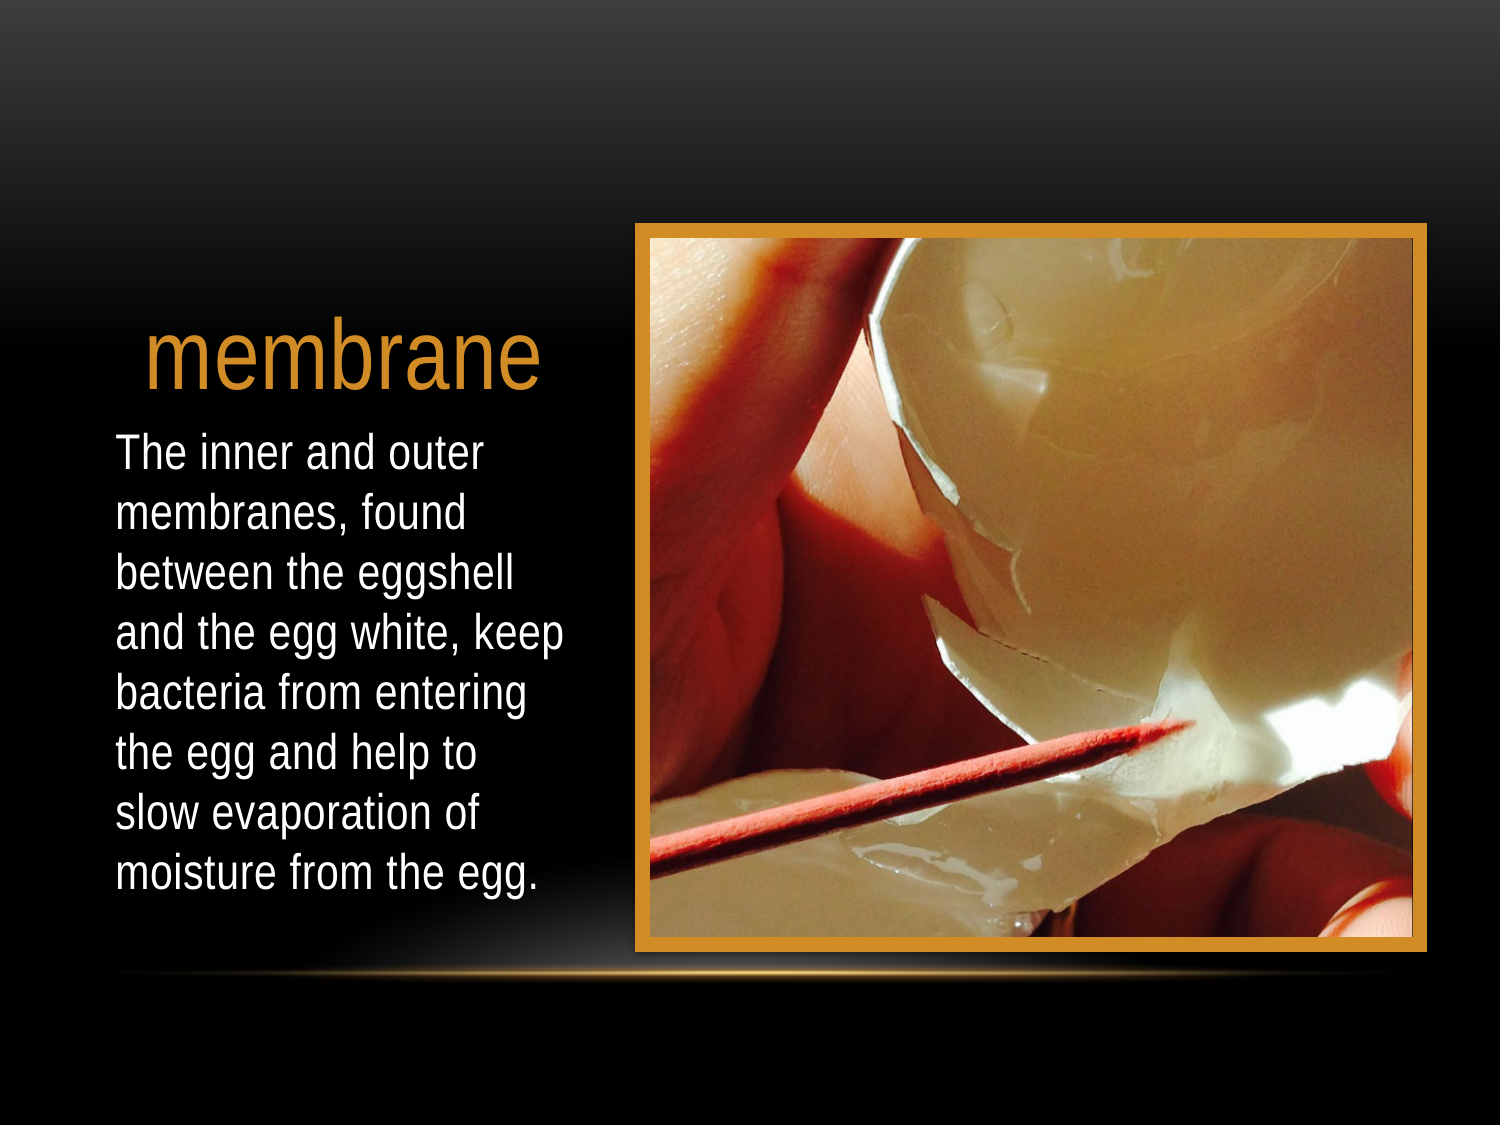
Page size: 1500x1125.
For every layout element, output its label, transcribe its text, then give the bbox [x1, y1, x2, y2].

list The inner and outer membranes, found between the eggshell and the egg white, keep bacteria from entering the egg and help to slow evaporation of moisture from the egg. [100, 417, 588, 938]
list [649, 237, 1413, 938]
picture [0, 0, 1500, 1125]
title membrane [100, 237, 588, 417]
